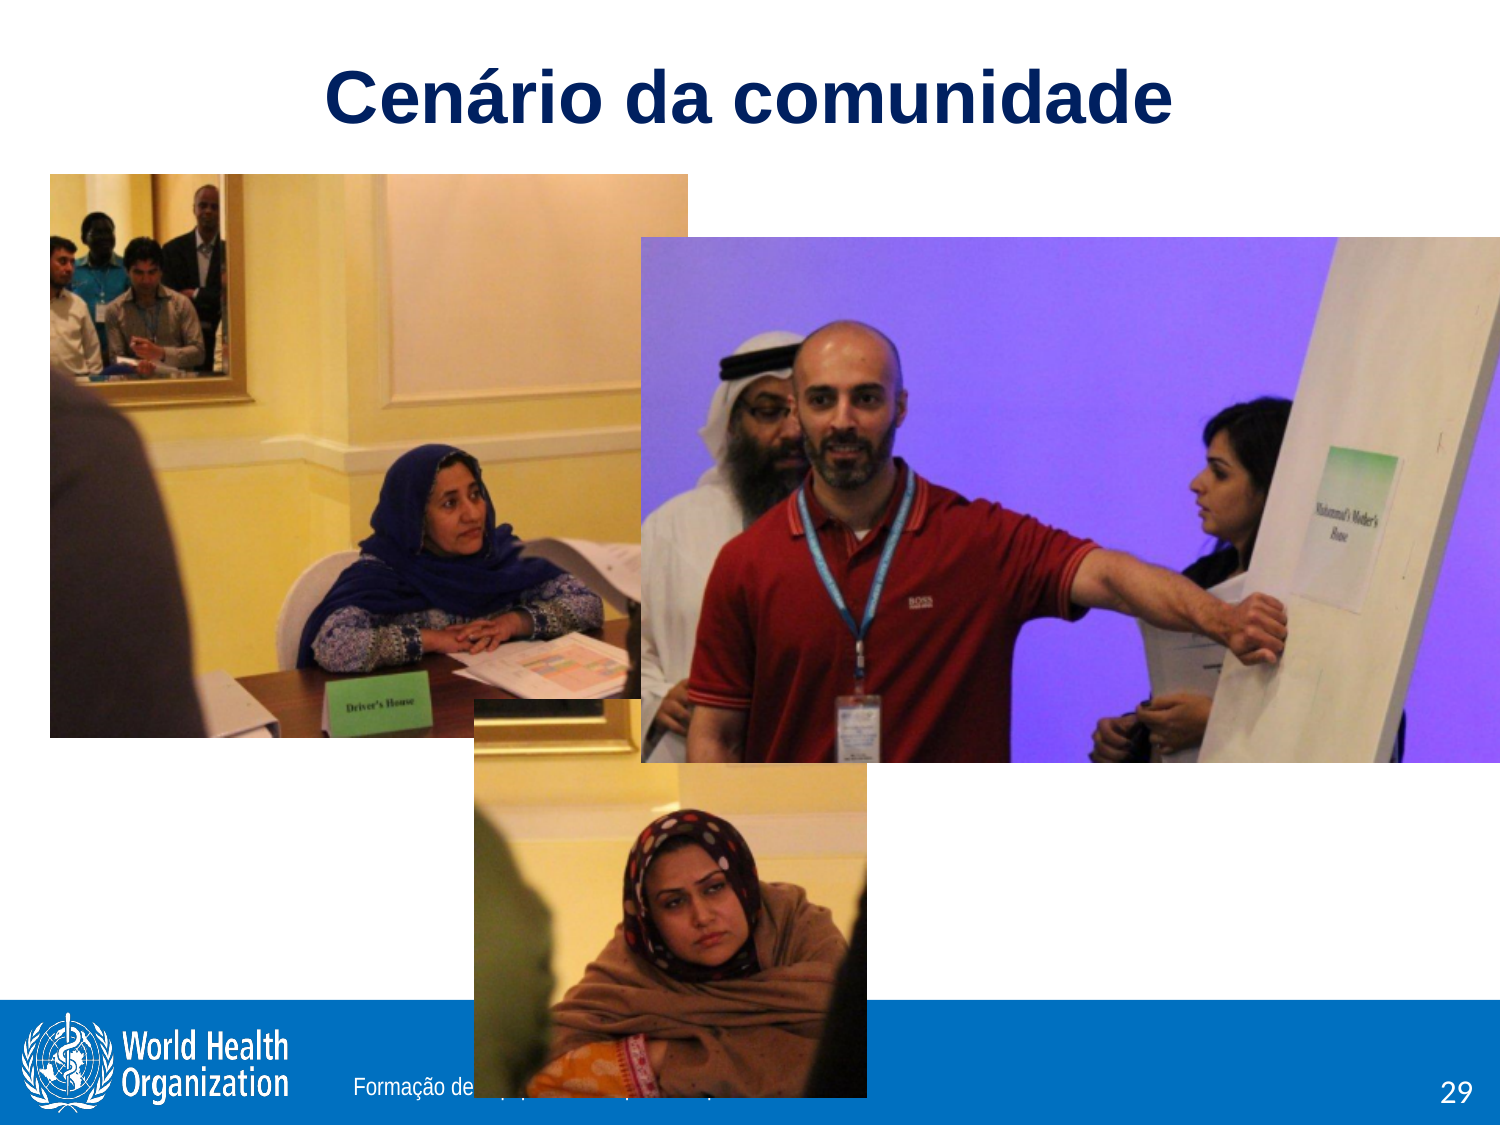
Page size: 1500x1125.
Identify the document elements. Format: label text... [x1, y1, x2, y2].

title Cenário da comunidade [75, 0, 1425, 188]
picture [474, 237, 1500, 1099]
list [49, 174, 688, 739]
picture [21, 1012, 288, 1113]
